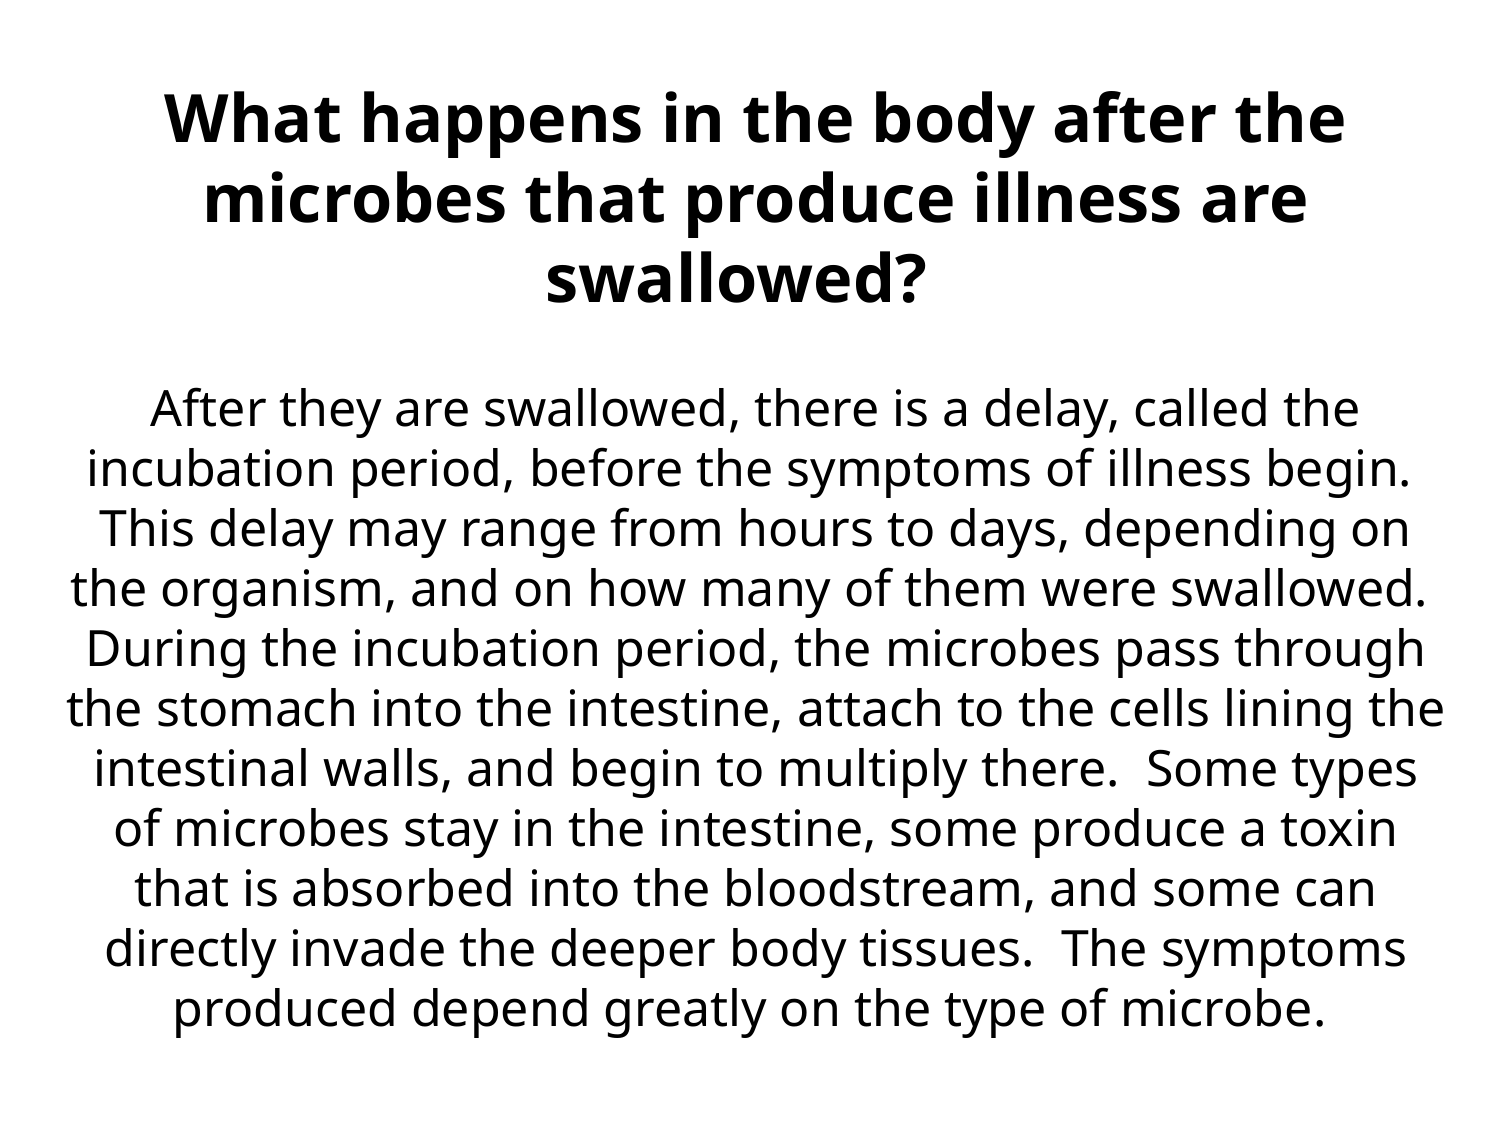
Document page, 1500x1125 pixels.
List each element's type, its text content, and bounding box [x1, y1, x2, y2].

title What happens in the body after the microbes that produce illness are swallowed? After they are swallowed, there is a delay, called the incubation period, before the symptoms of illness begin. This delay may range from hours to days, depending on the organism, and on how many of them were swallowed. During the incubation period, the microbes pass through the stomach into the intestine, attach to the cells lining the intestinal walls, and begin to multiply there. Some types of microbes stay in the intestine, some produce a toxin that is absorbed into the bloodstream, and some can directly invade the deeper body tissues. The symptoms produced depend greatly on the type of microbe. [50, 12, 1463, 1100]
